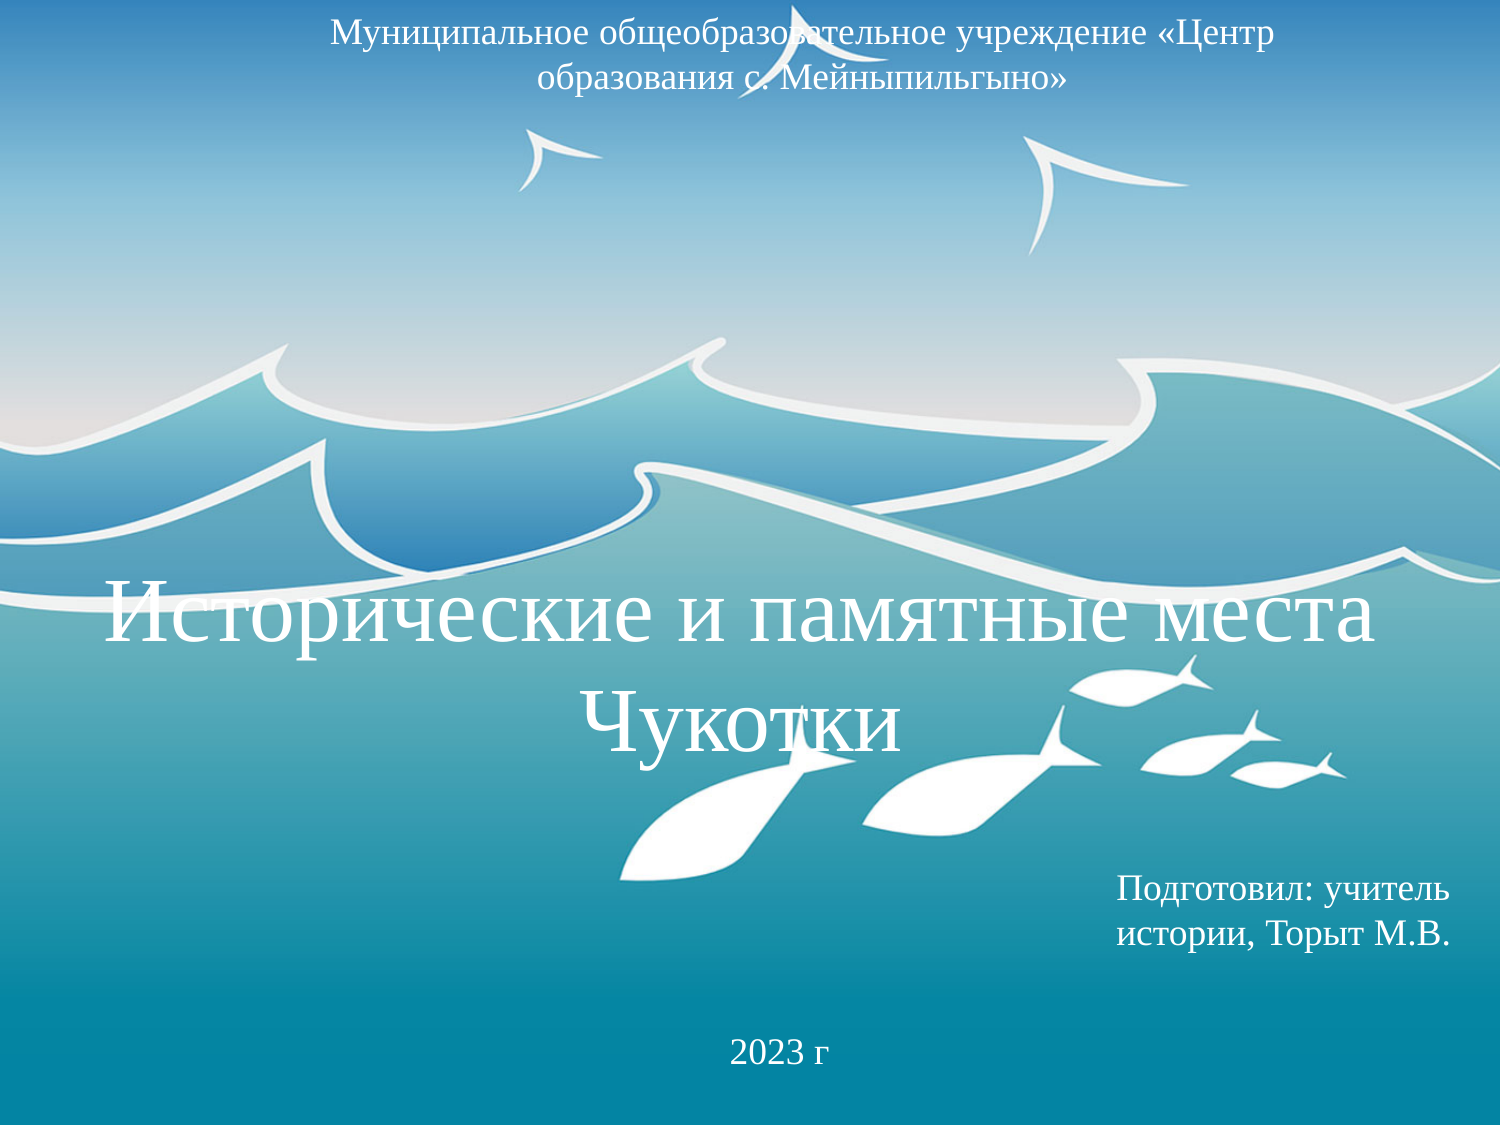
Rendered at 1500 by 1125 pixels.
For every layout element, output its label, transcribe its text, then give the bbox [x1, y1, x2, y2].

picture [0, 0, 1500, 994]
text_box Подготовил: учитель истории, Торыт М.В. [1101, 855, 1500, 961]
title Исторические и памятные места Чукотки [0, 539, 1483, 781]
text_box Муниципальное общеобразовательное учреждение «Центр образования с. Мейныпильгыно» [304, 0, 1301, 105]
text_box 2023 г [714, 1019, 856, 1080]
